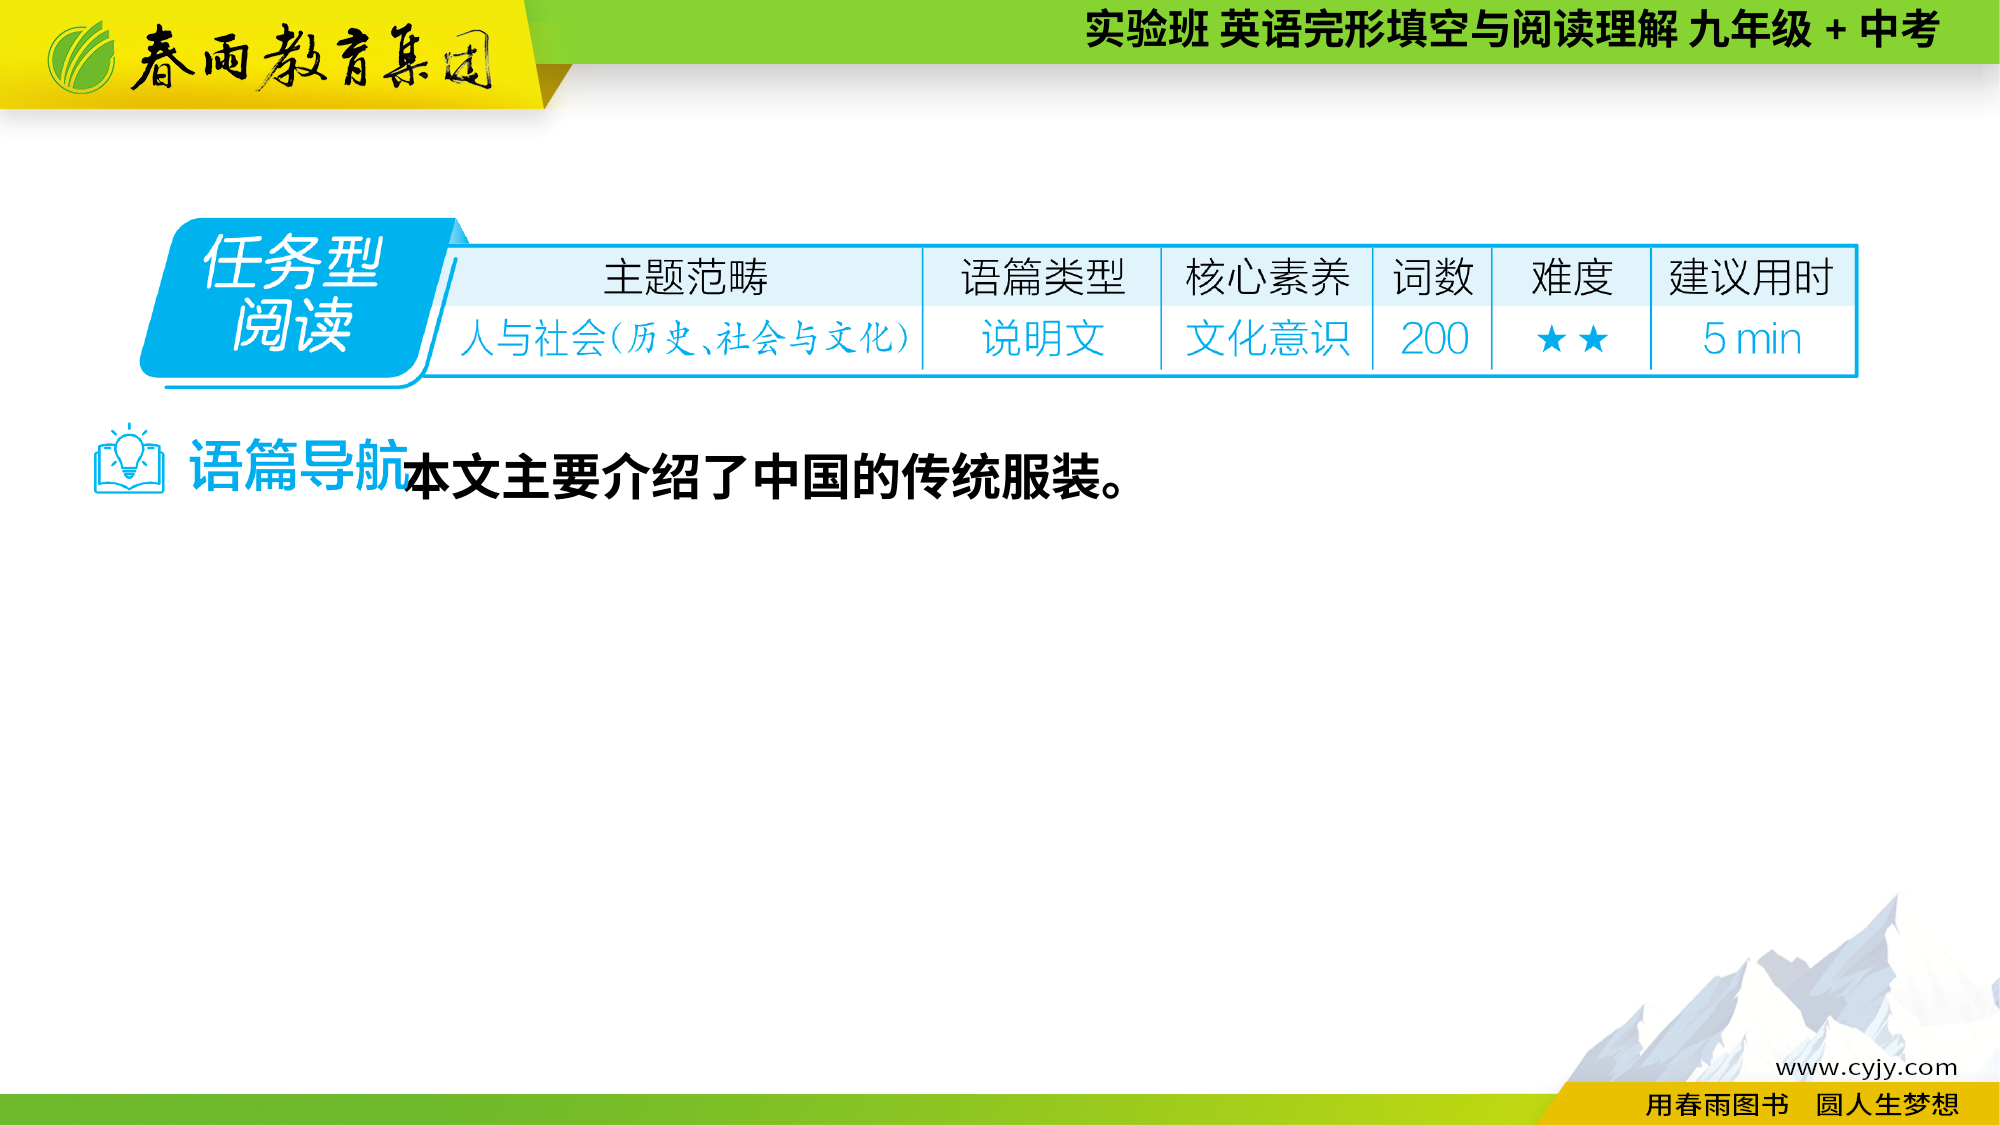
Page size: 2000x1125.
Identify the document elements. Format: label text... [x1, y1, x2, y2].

picture [0, 0, 2000, 1125]
list 本文主要介绍了中国的传统服装。 [59, 407, 1944, 502]
